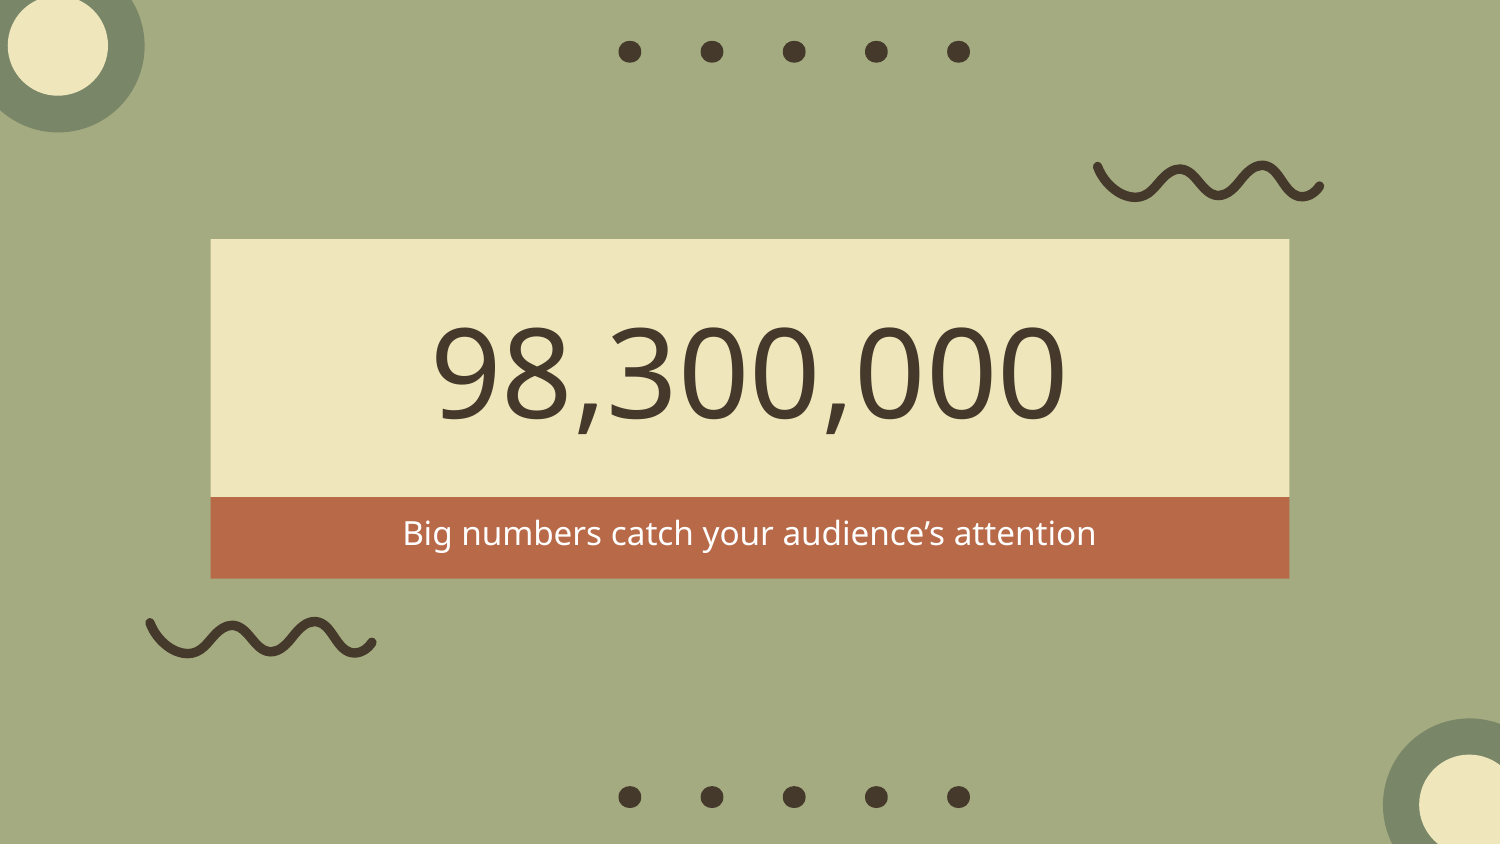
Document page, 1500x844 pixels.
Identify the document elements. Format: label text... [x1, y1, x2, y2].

text_box [1093, 160, 1325, 203]
title 98,300,000 [210, 239, 1290, 497]
text_box [145, 616, 377, 659]
subtitle Big numbers catch your audience’s attention [210, 497, 1290, 579]
